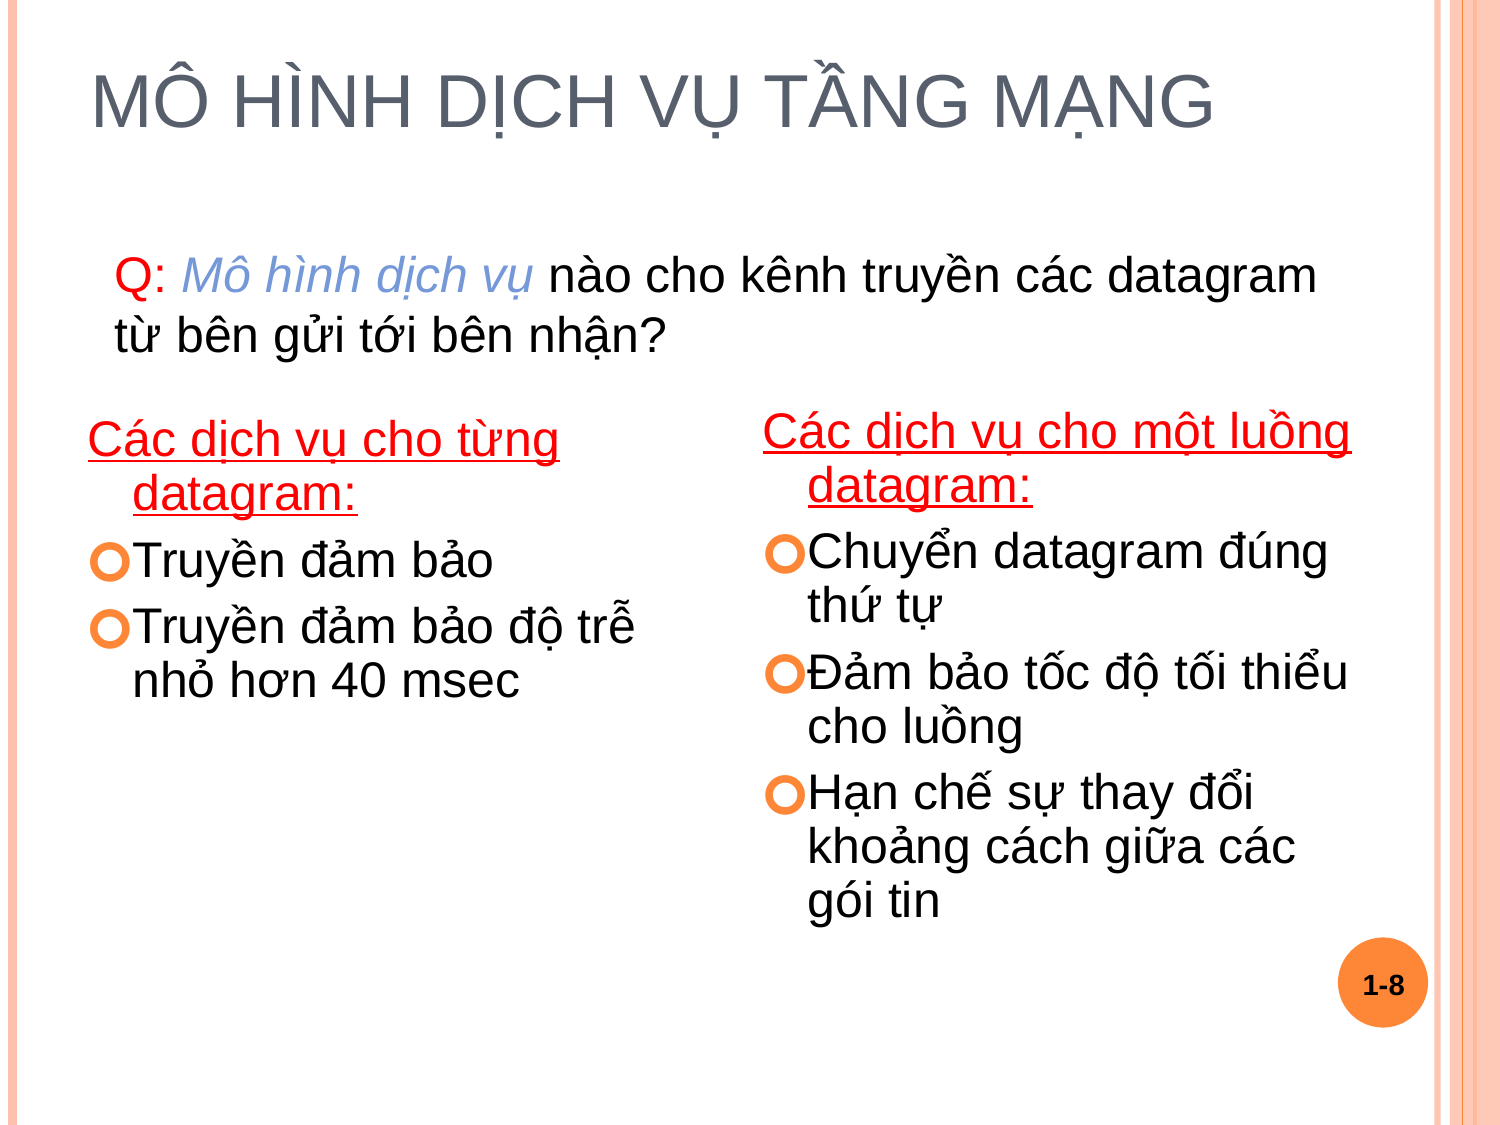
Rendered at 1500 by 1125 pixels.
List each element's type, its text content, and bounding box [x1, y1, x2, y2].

slide_number 1-‹#› [1333, 940, 1434, 1026]
text_box Q: Mô hình dịch vụ nào cho kênh truyền các datagram từ bên gửi tới bên nhận? [99, 234, 1340, 370]
title Mô hình dịch vụ tầng mạng [75, 45, 1300, 233]
list Các dịch vụ cho từng datagram: Truyền đảm bảo Truyền đảm bảo độ trễ nhỏ hơn 40 msec [72, 406, 698, 999]
list Các dịch vụ cho một luồng datagram: Chuyển datagram đúng thứ tự Đảm bảo tốc độ tối thiểu cho luồng Hạn chế sự thay đổi khoảng cách giữa các gói tin [747, 397, 1373, 987]
